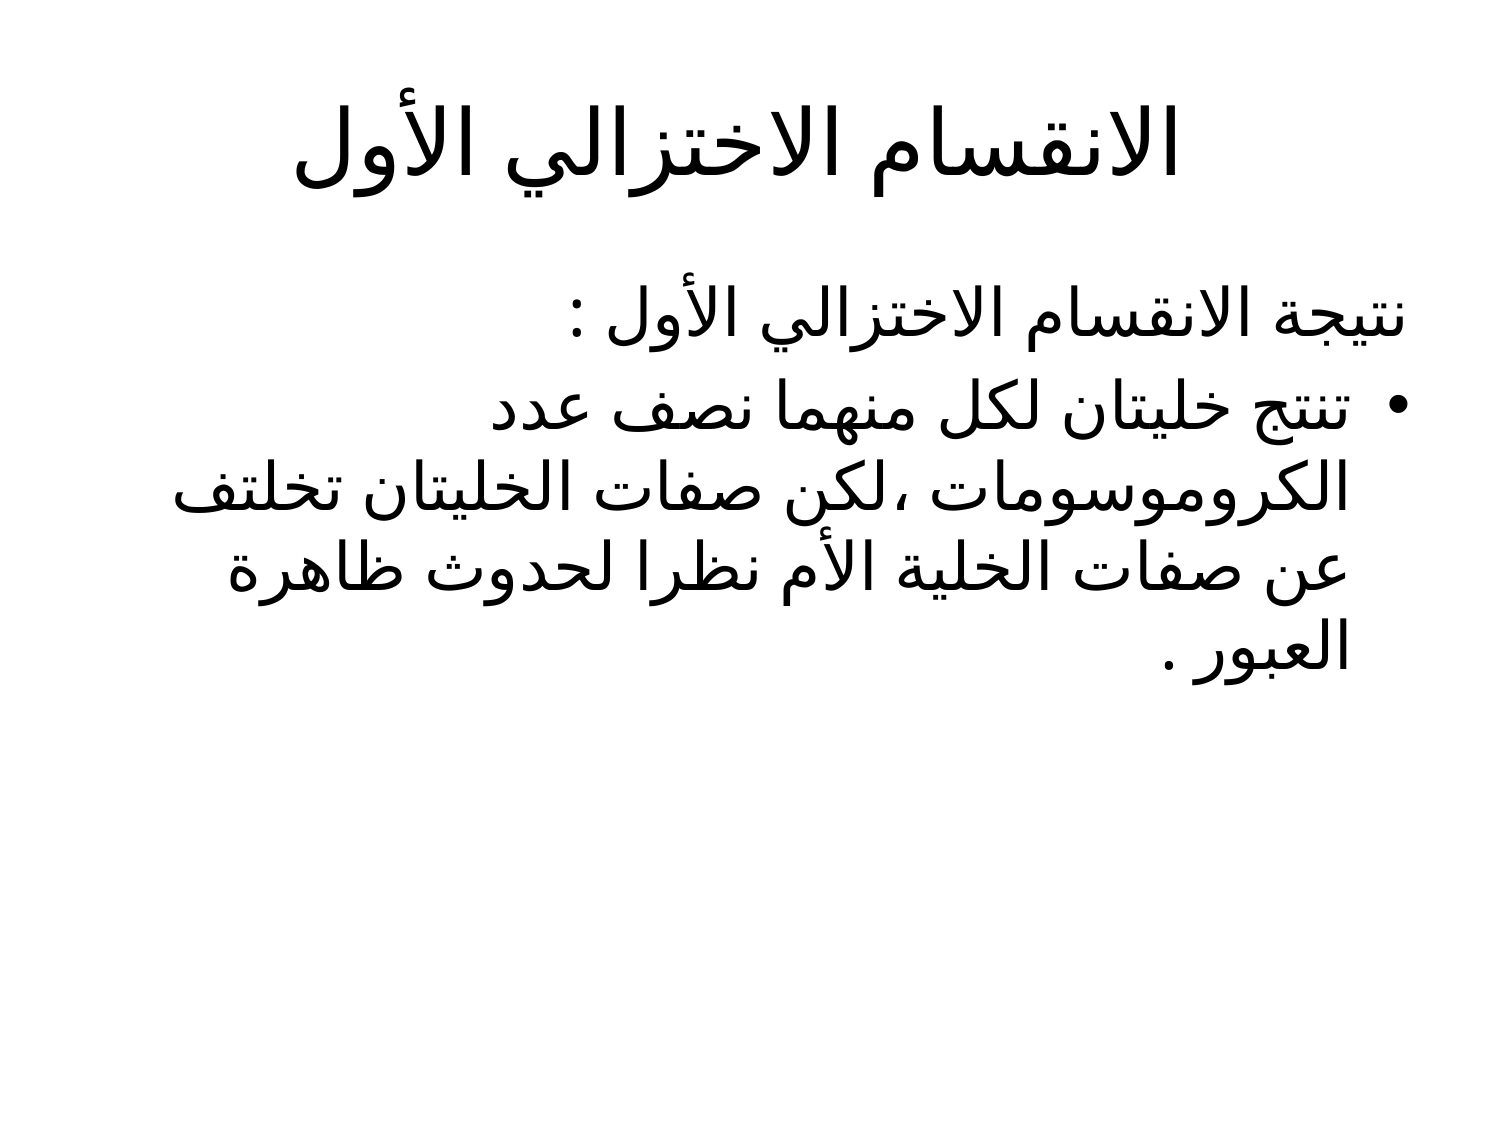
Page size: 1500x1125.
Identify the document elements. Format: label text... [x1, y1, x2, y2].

title الانقسام الاختزالي الأول [75, 45, 1425, 233]
list نتيجة الانقسام الاختزالي الأول : تنتج خليتان لكل منهما نصف عدد الكروموسومات ،لكن صفات الخليتان تخلتف عن صفات الخلية الأم نظرا لحدوث ظاهرة العبور . [75, 262, 1425, 1005]
